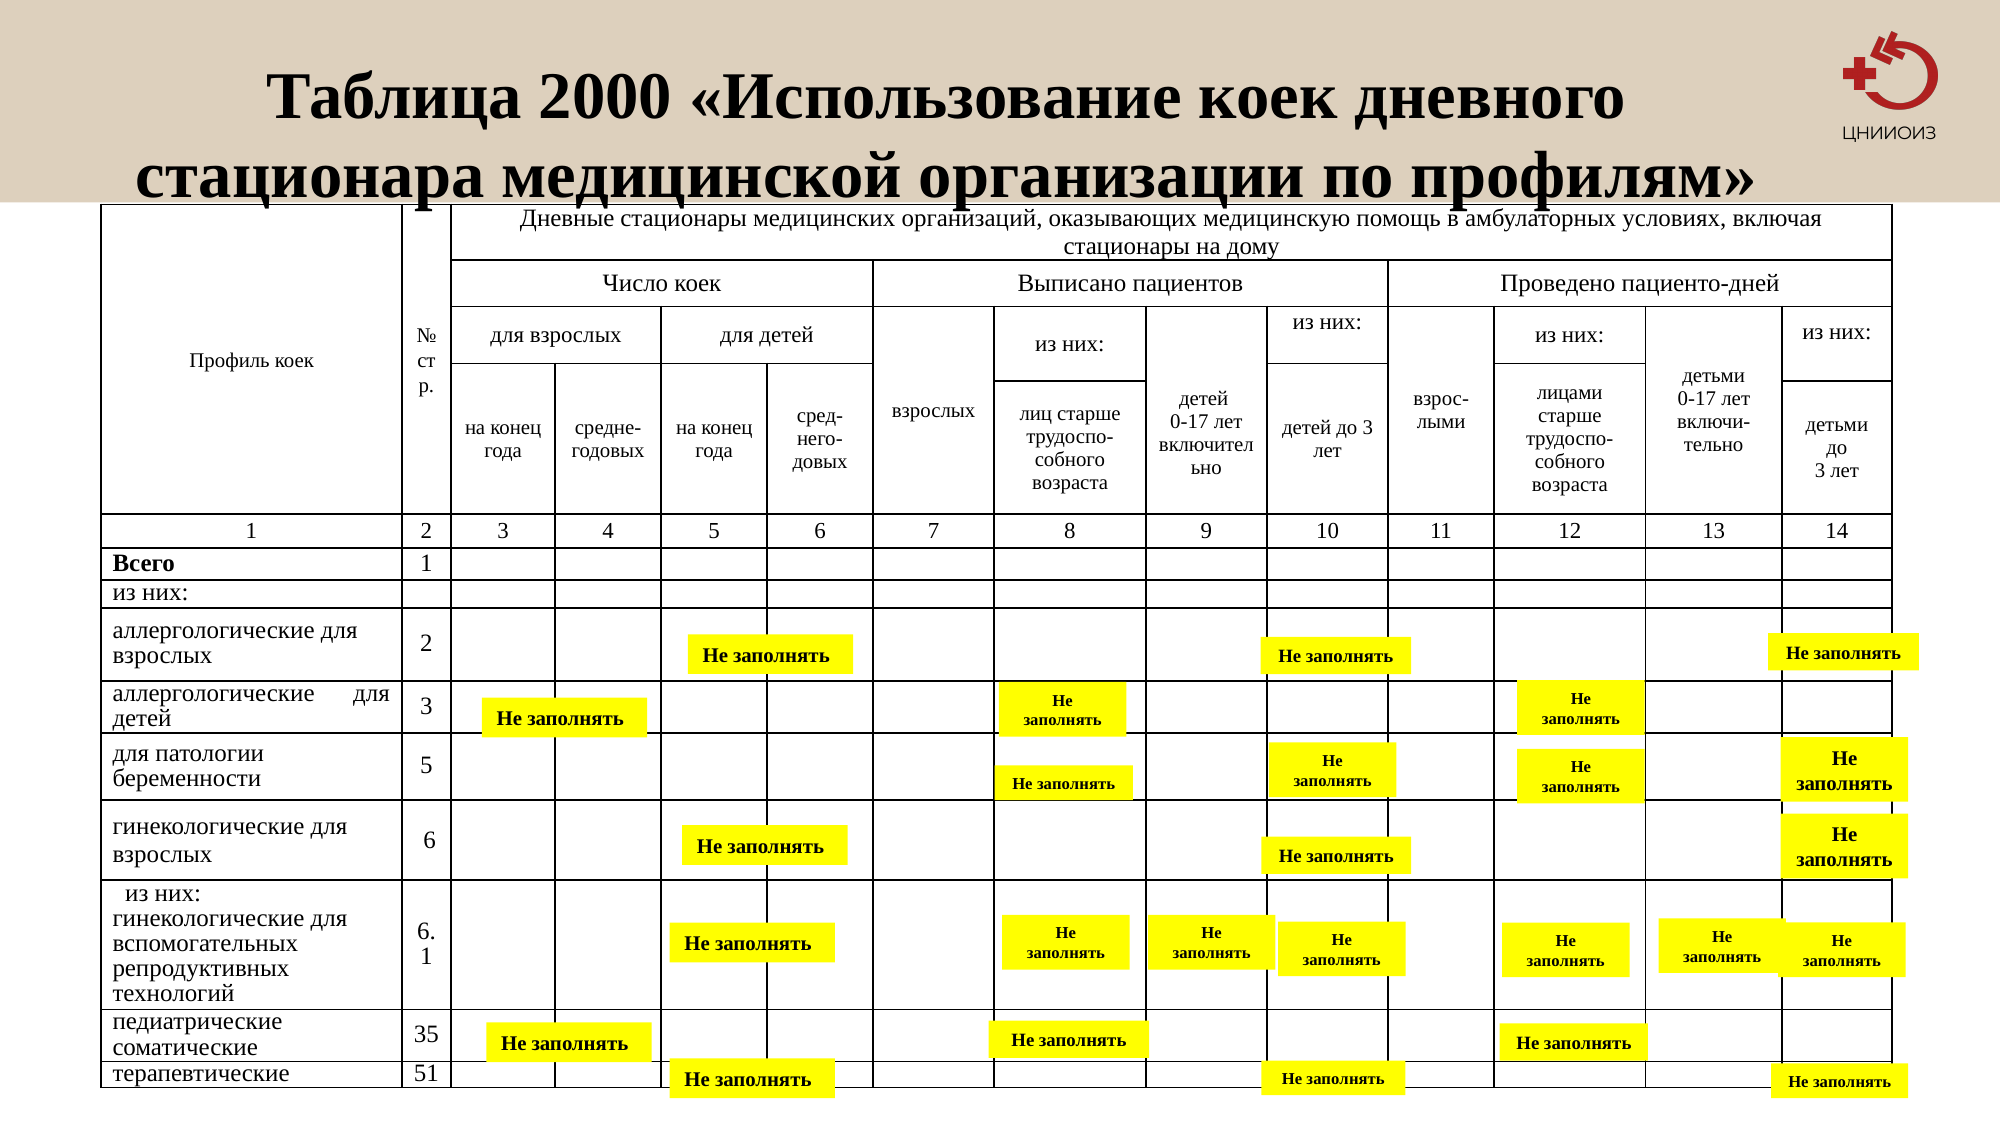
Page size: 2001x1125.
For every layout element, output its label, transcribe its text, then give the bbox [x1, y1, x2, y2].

text_box Не заполнять [1780, 737, 1909, 802]
table_cell [662, 682, 766, 732]
table_cell [1268, 1010, 1387, 1060]
table_cell [1646, 734, 1781, 799]
table_cell на конец года [662, 364, 766, 513]
table_cell [995, 734, 1145, 799]
table_cell [1268, 881, 1387, 1009]
picture [1843, 31, 1938, 142]
table_cell [403, 581, 450, 607]
table_cell [1127, 682, 1145, 732]
table_cell [1495, 609, 1645, 680]
table_cell [1268, 675, 1387, 680]
table_cell [995, 609, 1145, 680]
text_box Не заполнять [1268, 742, 1397, 798]
table_cell [1389, 1010, 1493, 1061]
table_cell [1783, 609, 1891, 633]
table_cell 14 [1783, 515, 1891, 547]
text_box Не заполнять [998, 681, 1127, 737]
text_box Таблица 2000 «Использование коек дневного стационара медицинской организации по профилям» [113, 37, 1781, 204]
table_cell аллергологические для детей [102, 682, 401, 732]
table_cell [452, 734, 554, 799]
text_box Не заполнять [994, 765, 1133, 801]
text_box Не заполнять [1780, 813, 1909, 879]
table_cell 11 [1389, 515, 1493, 547]
table_cell [874, 549, 993, 579]
table_cell [556, 549, 660, 579]
text_box Не заполнять [481, 697, 648, 738]
table_cell Проведено пациенто-дней [1389, 261, 1891, 306]
table_cell [1783, 549, 1891, 579]
table_cell [1783, 671, 1891, 680]
table_cell для детей [662, 307, 872, 363]
table_cell [1268, 874, 1387, 879]
table_cell [1646, 1062, 1781, 1087]
table_cell [768, 682, 872, 732]
table_cell [1406, 1062, 1493, 1087]
table_cell [1646, 581, 1781, 607]
text_box Не заполнять [669, 1058, 835, 1099]
table_cell [662, 581, 766, 607]
table_cell [556, 1062, 660, 1087]
table_cell [1495, 1010, 1645, 1061]
text_box Не заполнять [1148, 914, 1276, 970]
table_cell [995, 581, 1145, 607]
text_box Не заполнять [1771, 1063, 1909, 1099]
table_cell [556, 734, 660, 799]
table_cell [556, 609, 660, 680]
table_cell сред-него-довых [768, 364, 872, 513]
table_cell [874, 1062, 993, 1087]
table_cell Всего [102, 549, 401, 579]
table_cell [1495, 581, 1645, 607]
table_cell [1646, 609, 1781, 680]
table_cell 51 [403, 1062, 450, 1087]
text_box Не заполнять [988, 1020, 1150, 1058]
table_cell [874, 1010, 993, 1061]
table_cell [662, 1062, 669, 1087]
table_cell [1389, 682, 1493, 732]
table_cell Выписано пациентов [874, 261, 1387, 306]
table_cell [768, 1010, 872, 1061]
table_cell для взрослых [452, 307, 660, 363]
table_cell [1268, 734, 1387, 742]
text_box Не заполнять [1778, 922, 1906, 978]
table_cell [1783, 581, 1891, 607]
table_cell [662, 801, 766, 879]
table_cell на конец года [452, 364, 554, 513]
table_cell [452, 581, 554, 607]
text_box Не заполнять [1499, 1023, 1648, 1061]
table_cell [1495, 549, 1645, 579]
table_cell [556, 881, 660, 1009]
table_cell из них: [1783, 307, 1891, 380]
table_cell [768, 881, 872, 1009]
table_cell лиц старше трудоспо-собного возраста [995, 382, 1145, 513]
table_cell из них: [1268, 307, 1387, 363]
text_box Не заполнять [1502, 922, 1630, 978]
table_cell [1147, 549, 1266, 579]
table_cell [452, 1010, 554, 1061]
table_cell [768, 734, 872, 799]
table_cell [1389, 801, 1493, 879]
table_cell [556, 1010, 660, 1061]
table_cell [874, 581, 993, 607]
table_cell [452, 549, 554, 579]
table_cell [1495, 881, 1645, 1009]
table_cell [1268, 682, 1387, 732]
table_cell [874, 801, 993, 879]
table_cell [662, 881, 766, 1009]
table_cell из них: гинекологические для вспомогательных репродуктивных технологий [102, 881, 401, 1009]
table_cell 10 [1268, 515, 1387, 547]
table_cell лицами старше трудоспо-собного возраста [1495, 364, 1645, 513]
table_cell [1268, 581, 1387, 607]
table_cell 6 [403, 801, 450, 879]
table_cell [1147, 881, 1266, 1009]
text_box Не заполнять [1261, 836, 1412, 874]
table_cell [1147, 1010, 1266, 1061]
table_cell аллергологические для взрослых [102, 609, 401, 680]
table_cell [556, 801, 660, 879]
text_box Не заполнять [486, 1022, 652, 1063]
table_cell [1147, 734, 1266, 799]
table_cell [995, 1062, 1145, 1087]
table_cell [662, 549, 766, 579]
table_cell [1389, 609, 1493, 680]
table_cell терапевтические [102, 1062, 401, 1087]
table_cell взрослых [874, 307, 993, 513]
table_cell [1268, 801, 1387, 836]
table_cell [995, 549, 1145, 579]
table_header Профиль коек [102, 205, 401, 513]
text_box Не заполнять [1517, 680, 1645, 735]
table_cell [452, 801, 554, 879]
table_cell из них: [1495, 307, 1645, 363]
table_cell детьми до 3 лет [1783, 382, 1891, 513]
table_cell [1783, 682, 1891, 732]
table_cell [1147, 1062, 1261, 1087]
table_cell [1646, 682, 1781, 732]
table_header № стр. [403, 205, 450, 513]
table_cell [1147, 581, 1266, 607]
text_box Не заполнять [1002, 914, 1130, 970]
table_cell [452, 881, 554, 1009]
table_cell [1389, 734, 1493, 799]
table_cell [1646, 549, 1781, 579]
table_cell [1268, 549, 1387, 579]
table_cell детьми 0-17 лет включи-тельно [1646, 307, 1781, 513]
text_box Не заполнять [687, 634, 854, 674]
table_cell [1147, 801, 1266, 879]
table_cell [1646, 1010, 1781, 1061]
text_box Не заполнять [1261, 1060, 1406, 1096]
table_cell [1389, 549, 1493, 579]
text_box Не заполнять [682, 825, 848, 865]
table_cell из них: [995, 307, 1145, 380]
table_cell [1147, 682, 1266, 732]
text_box Не заполнять [669, 922, 835, 963]
table_cell [768, 609, 872, 680]
table_cell [874, 881, 993, 1009]
table_cell [1495, 734, 1645, 799]
table_header Дневные стационары медицинских организаций, оказывающих медицинскую помощь в амбулаторных условиях, включая стационары на дому [452, 205, 1891, 259]
table_cell 2 [403, 515, 450, 547]
table_cell [556, 682, 660, 732]
table_cell [874, 734, 993, 799]
table_cell [1783, 978, 1891, 1009]
table_cell взрос-лыми [1389, 307, 1493, 513]
table_cell [452, 682, 554, 732]
table_cell [1389, 881, 1493, 1009]
table_cell [1783, 881, 1891, 922]
table_cell гинекологические для взрослых [102, 801, 401, 879]
table_cell 6 [768, 515, 872, 547]
table_cell детей 0-17 лет включительно [1147, 307, 1266, 513]
table_cell 5 [662, 515, 766, 547]
table_cell средне-годовых [556, 364, 660, 513]
table_cell [768, 549, 872, 579]
table_cell из них: [102, 581, 401, 607]
table_cell [662, 1010, 766, 1061]
table_cell [662, 734, 766, 799]
table_cell [1147, 609, 1266, 680]
table_cell [995, 1010, 1145, 1020]
table_cell [1646, 801, 1781, 879]
table_cell педиатрические соматические [102, 1010, 401, 1061]
table_cell [452, 609, 554, 680]
table_cell [768, 801, 872, 879]
table_cell [1495, 682, 1517, 732]
text_box Не заполнять [1768, 633, 1919, 671]
table_cell [662, 609, 766, 680]
text_box [0, 0, 2000, 203]
table_cell 3 [452, 515, 554, 547]
table_cell [835, 1062, 872, 1087]
table_cell [1495, 1062, 1645, 1087]
table_cell 4 [556, 515, 660, 547]
table_cell [995, 801, 1145, 879]
table_cell [452, 1062, 554, 1087]
table_cell 13 [1646, 515, 1781, 547]
text_box Не заполнять [1658, 918, 1786, 973]
text_box Не заполнять [1517, 748, 1645, 804]
text_box Не заполнять [1260, 636, 1412, 675]
table_cell 8 [995, 515, 1145, 547]
table_cell 9 [1147, 515, 1266, 547]
table_cell [1389, 581, 1493, 607]
table_cell [1268, 609, 1387, 636]
table_cell 5 [403, 734, 450, 799]
table_cell [1783, 802, 1891, 813]
table_cell 12 [1495, 515, 1645, 547]
table_cell [768, 581, 872, 607]
table_cell Число коек [452, 261, 872, 306]
text_box Не заполнять [1278, 921, 1406, 977]
table_cell 1 [403, 549, 450, 579]
table_cell 35 [403, 1010, 450, 1061]
table_cell 1 [102, 515, 401, 547]
table_cell детей до 3 лет [1268, 364, 1387, 513]
table_cell [556, 581, 660, 607]
table_cell [874, 609, 993, 680]
table_cell для патологии беременности [102, 734, 401, 799]
table_cell [995, 881, 1145, 1009]
table_cell [1783, 1010, 1891, 1061]
table_cell 6.1 [403, 881, 450, 1009]
table_cell [1646, 881, 1781, 1009]
table_cell [874, 682, 993, 732]
table_cell 2 [403, 609, 450, 680]
table_cell 3 [403, 682, 450, 732]
table_cell 7 [874, 515, 993, 547]
table_cell [1495, 801, 1645, 879]
